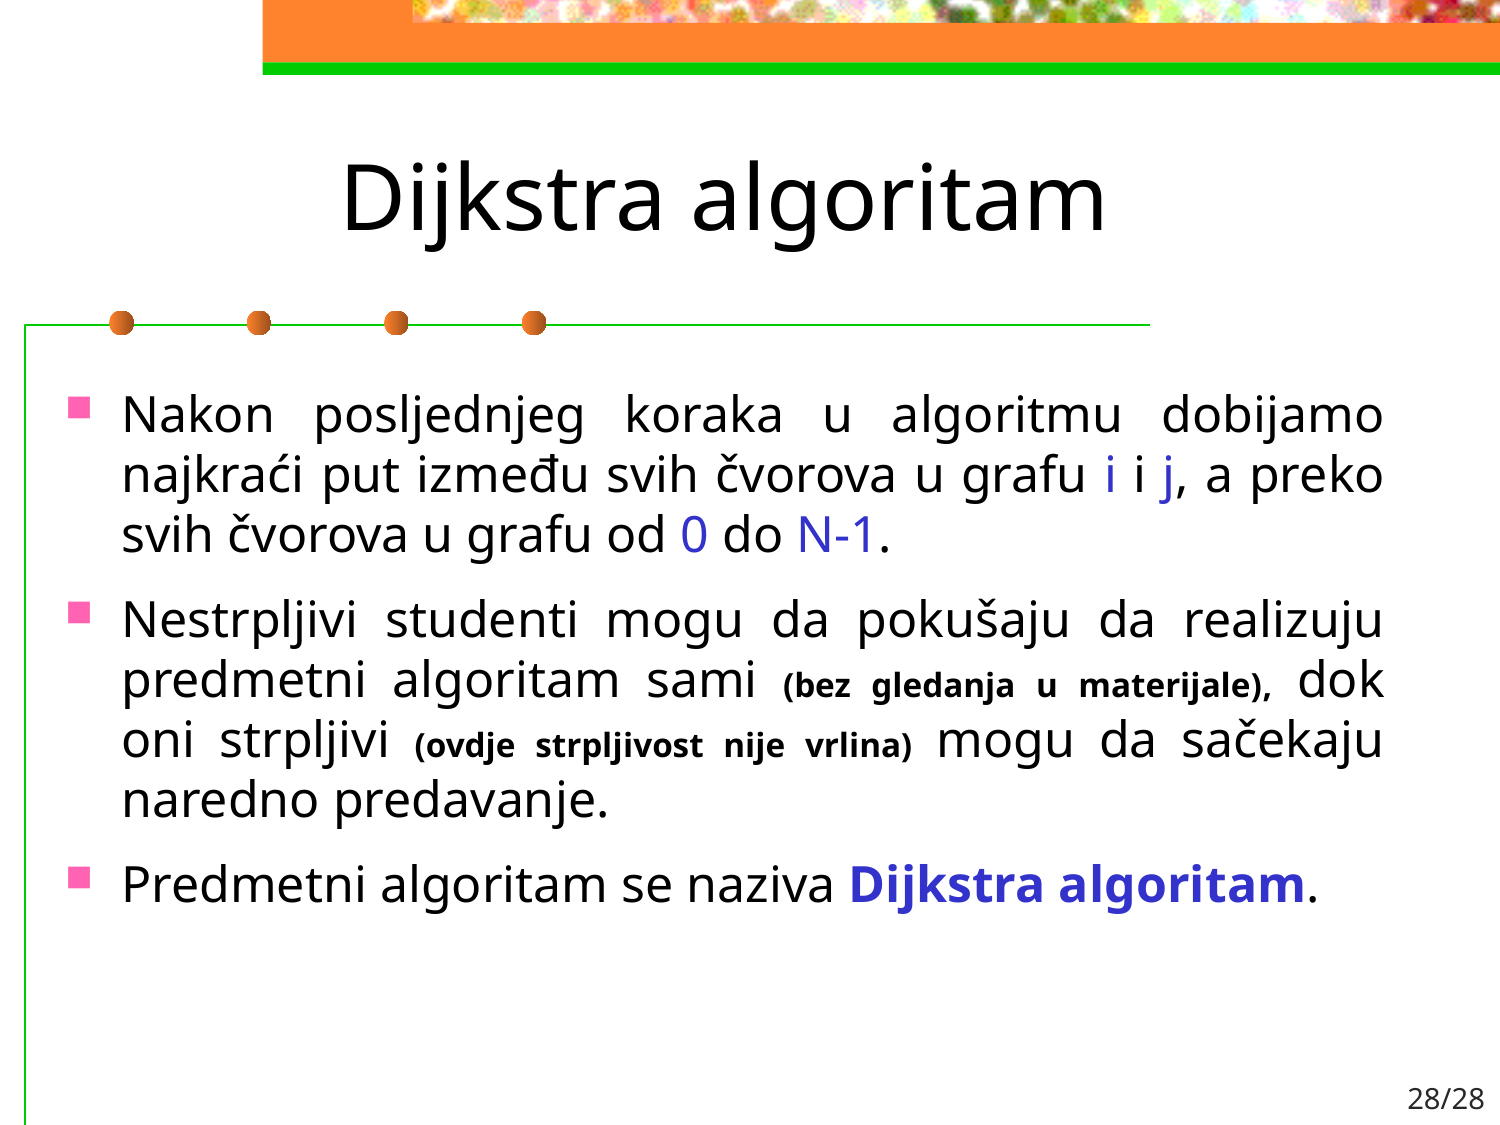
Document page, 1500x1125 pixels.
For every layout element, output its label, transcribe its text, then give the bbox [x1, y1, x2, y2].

picture [412, 0, 1500, 23]
text_box 28/28 [1374, 1072, 1500, 1123]
list Nakon posljednjeg koraka u algoritmu dobijamo najkraći put između svih čvorova u grafu i i j, a preko svih čvorova u grafu od 0 do N-1. Nestrpljivi studenti mogu da pokušaju da realizuju predmetni algoritam sami (bez gledanja u materijale), dok oni strpljivi (ovdje strpljivost nije vrlina) mogu da sačekaju naredno predavanje. Predmetni algoritam se naziva Dijkstra algoritam. [50, 375, 1400, 1050]
title Dijkstra algoritam [87, 99, 1363, 288]
